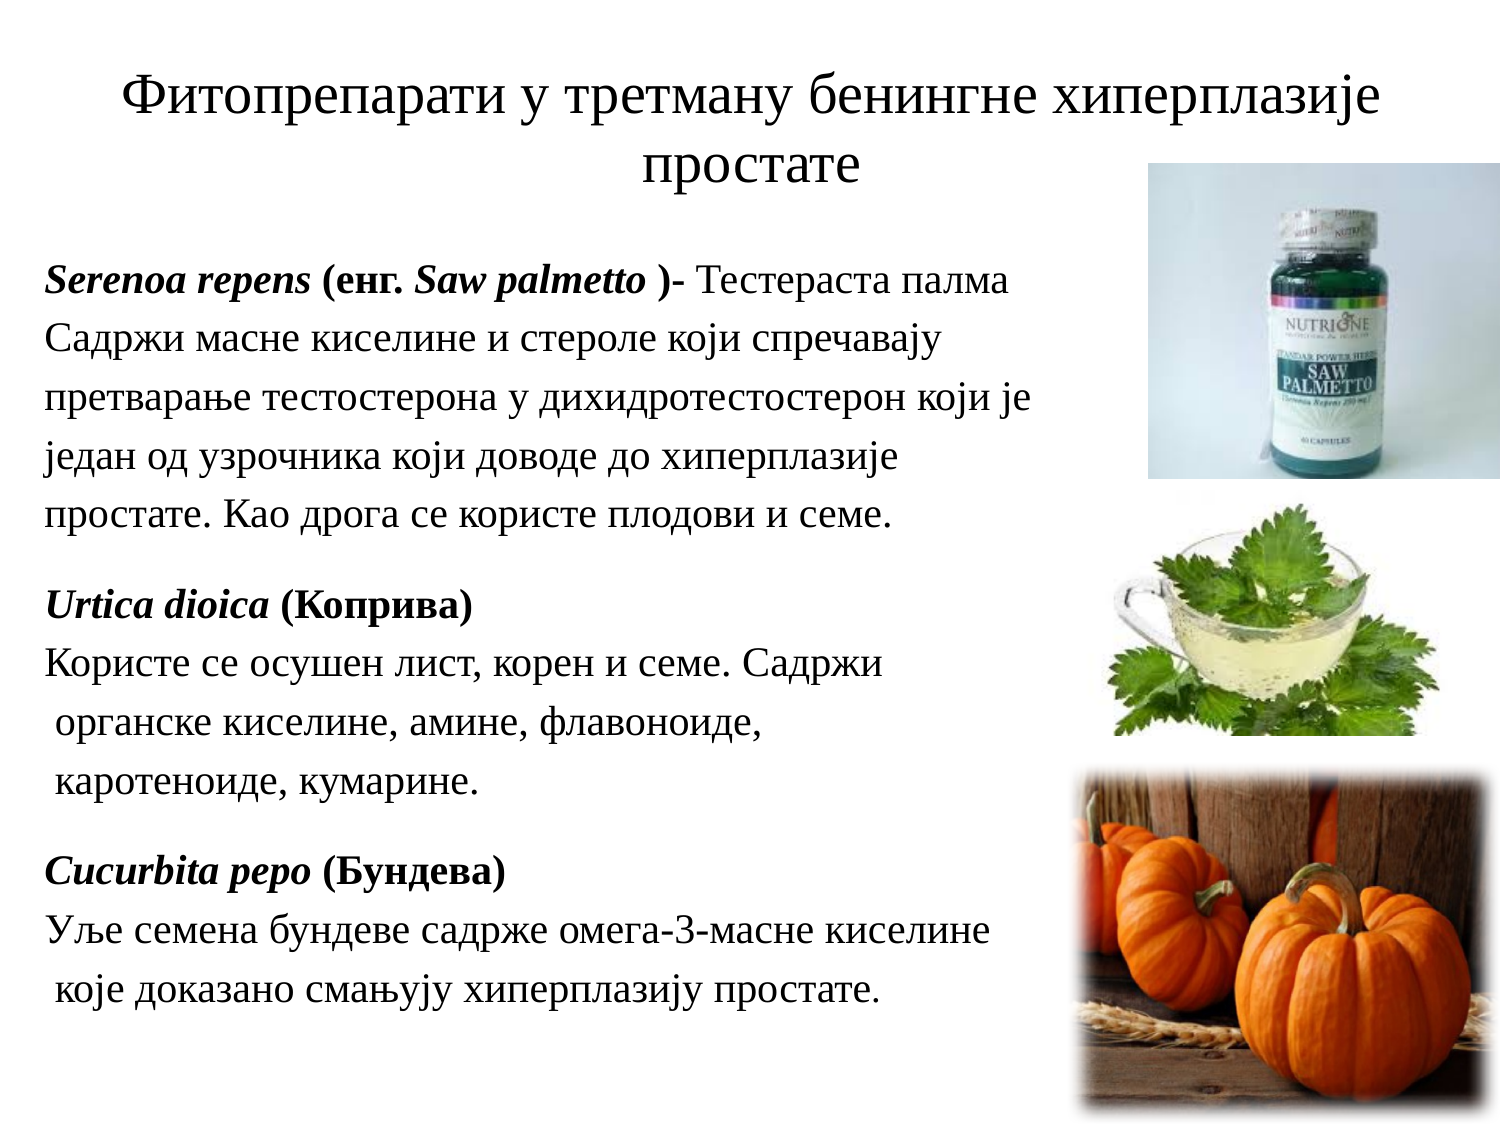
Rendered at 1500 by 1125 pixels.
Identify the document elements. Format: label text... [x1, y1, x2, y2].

picture [1066, 761, 1500, 1125]
picture [1039, 163, 1500, 737]
title Фитопрепарати у третману бенингне хиперплазије простате [76, 30, 1427, 219]
list Serenoa repens (енг. Saw palmetto )- Тестераста палма Садржи масне киселине и стероле који спречавају претварање тестостерона у дихидротестостерон који је један од узрочника који доводе до хиперплазије простате. Као дрога се користе плодови и семе. Urtica dioica (Коприва) Користе се осушен лист, корен и семе. Садржи органске киселине, амине, флавоноиде, каротеноиде, кумарине. Cucurbita pepo (Бундева) Уље семена бундеве садрже омега-3-масне киселине које доказано смањују хиперплазију простате. [29, 243, 1380, 1024]
